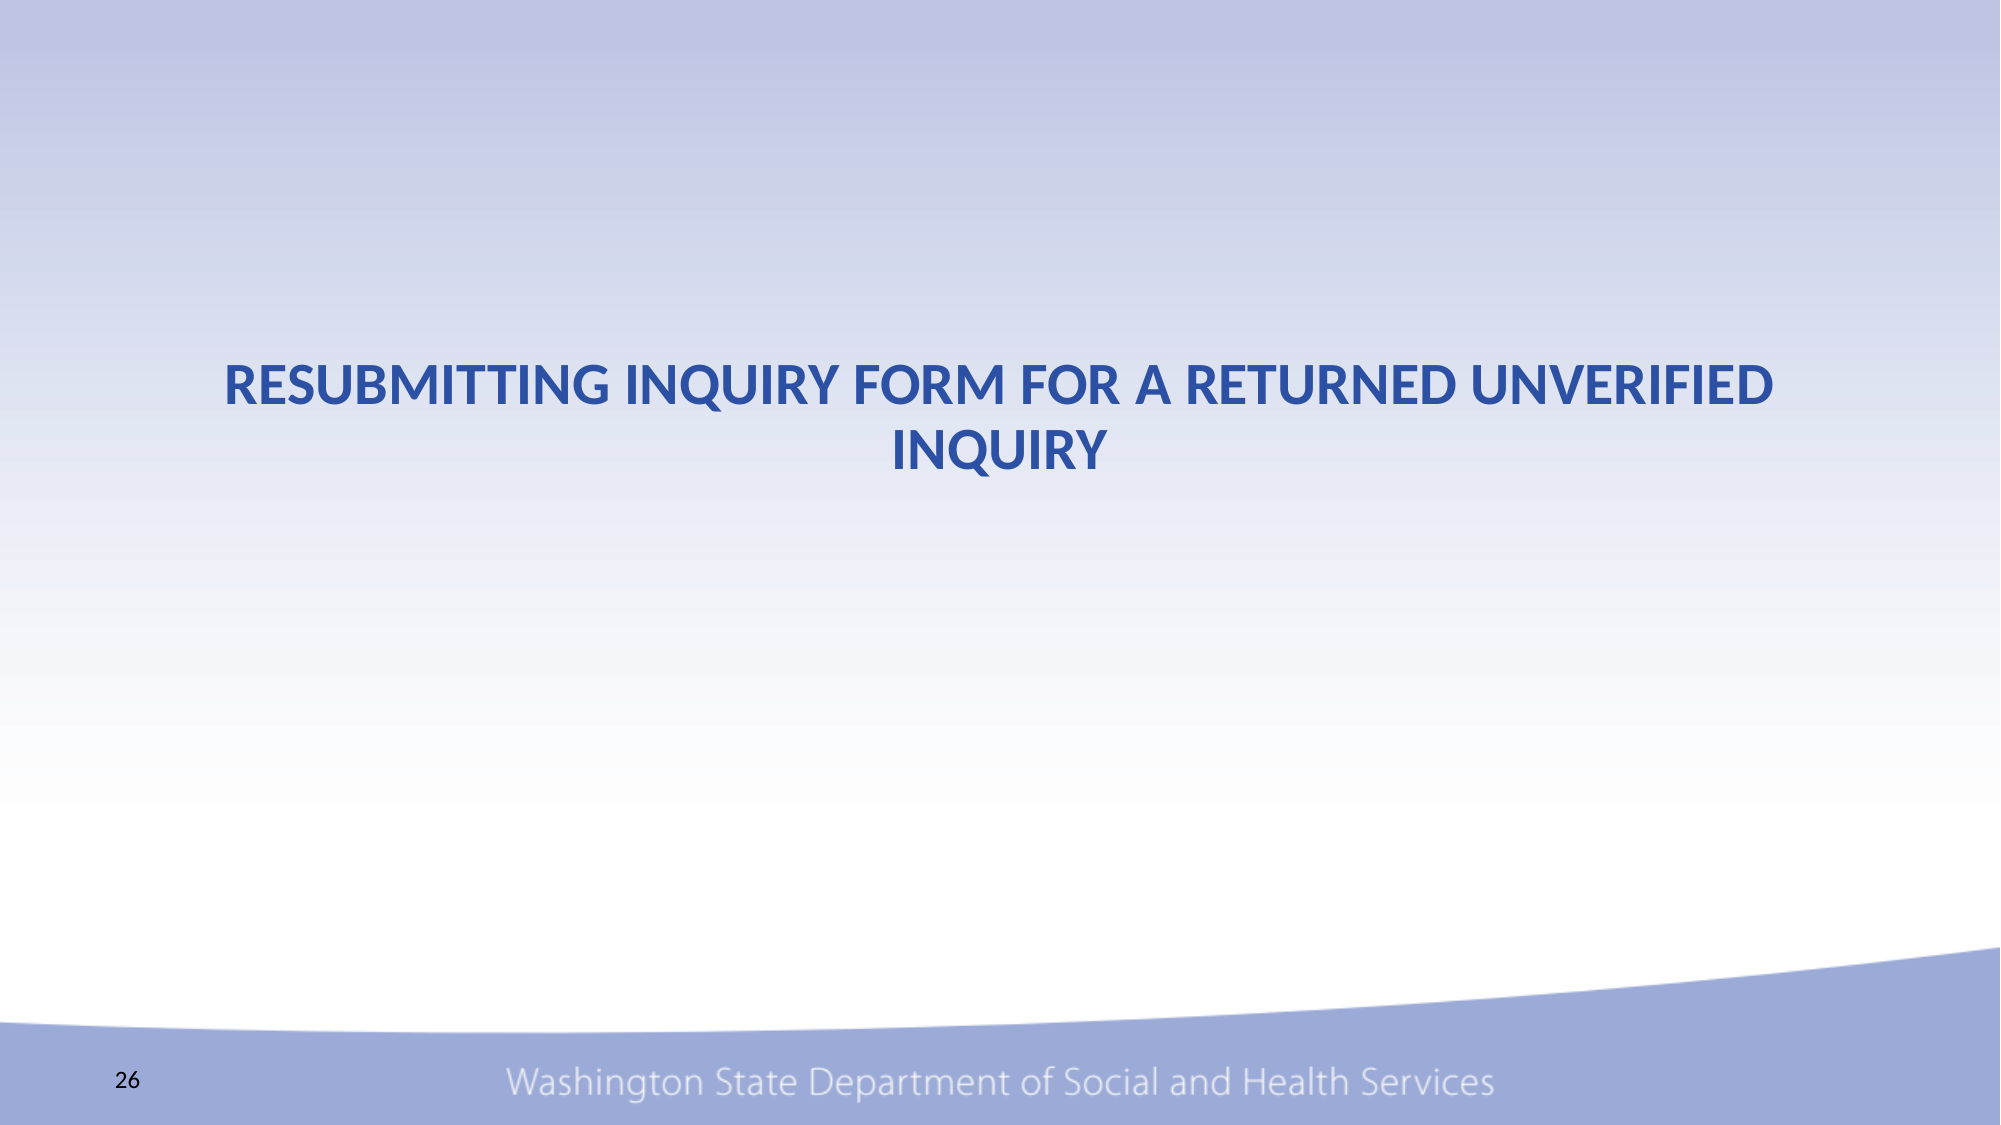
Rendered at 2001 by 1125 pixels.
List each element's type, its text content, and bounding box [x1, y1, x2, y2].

slide_number 26 [99, 1048, 550, 1108]
title RESUBMITTING INQUIRY FORM FOR A RETURNED UNVERIFIED INQUIRY [99, 345, 1900, 563]
